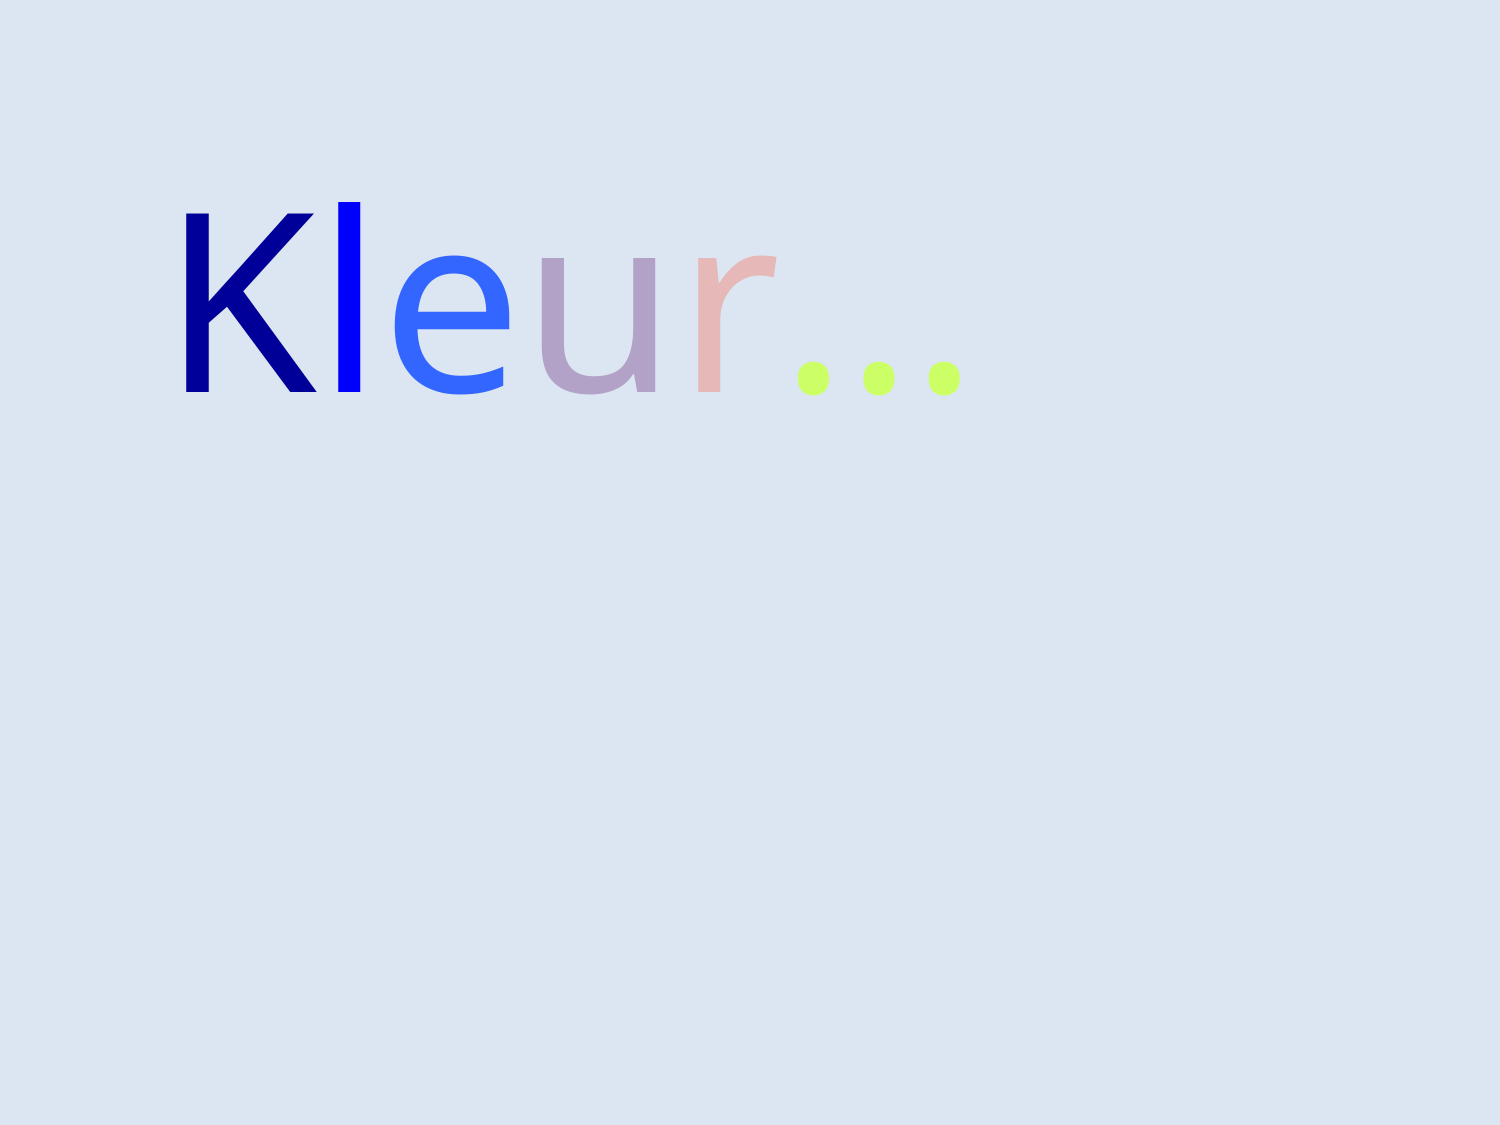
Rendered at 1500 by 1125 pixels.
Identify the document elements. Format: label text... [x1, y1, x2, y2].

text_box Kleur… [147, 134, 1376, 450]
